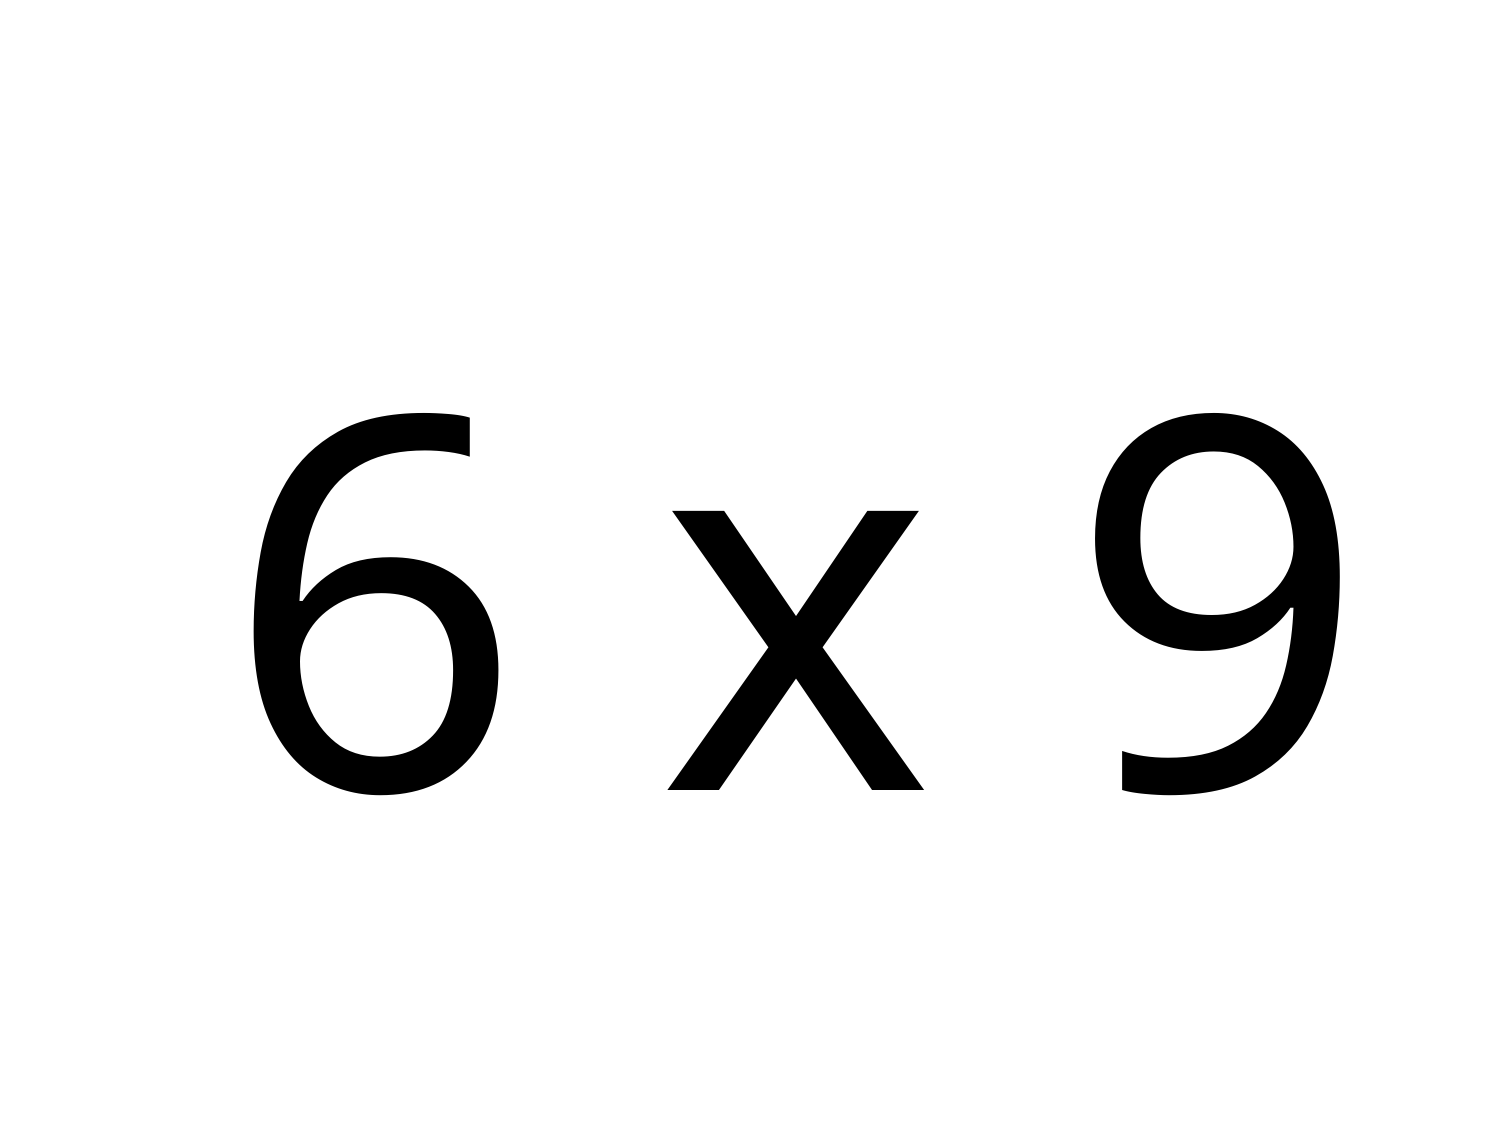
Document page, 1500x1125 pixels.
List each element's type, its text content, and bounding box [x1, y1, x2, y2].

list 6 x 9 [75, 262, 1425, 1005]
